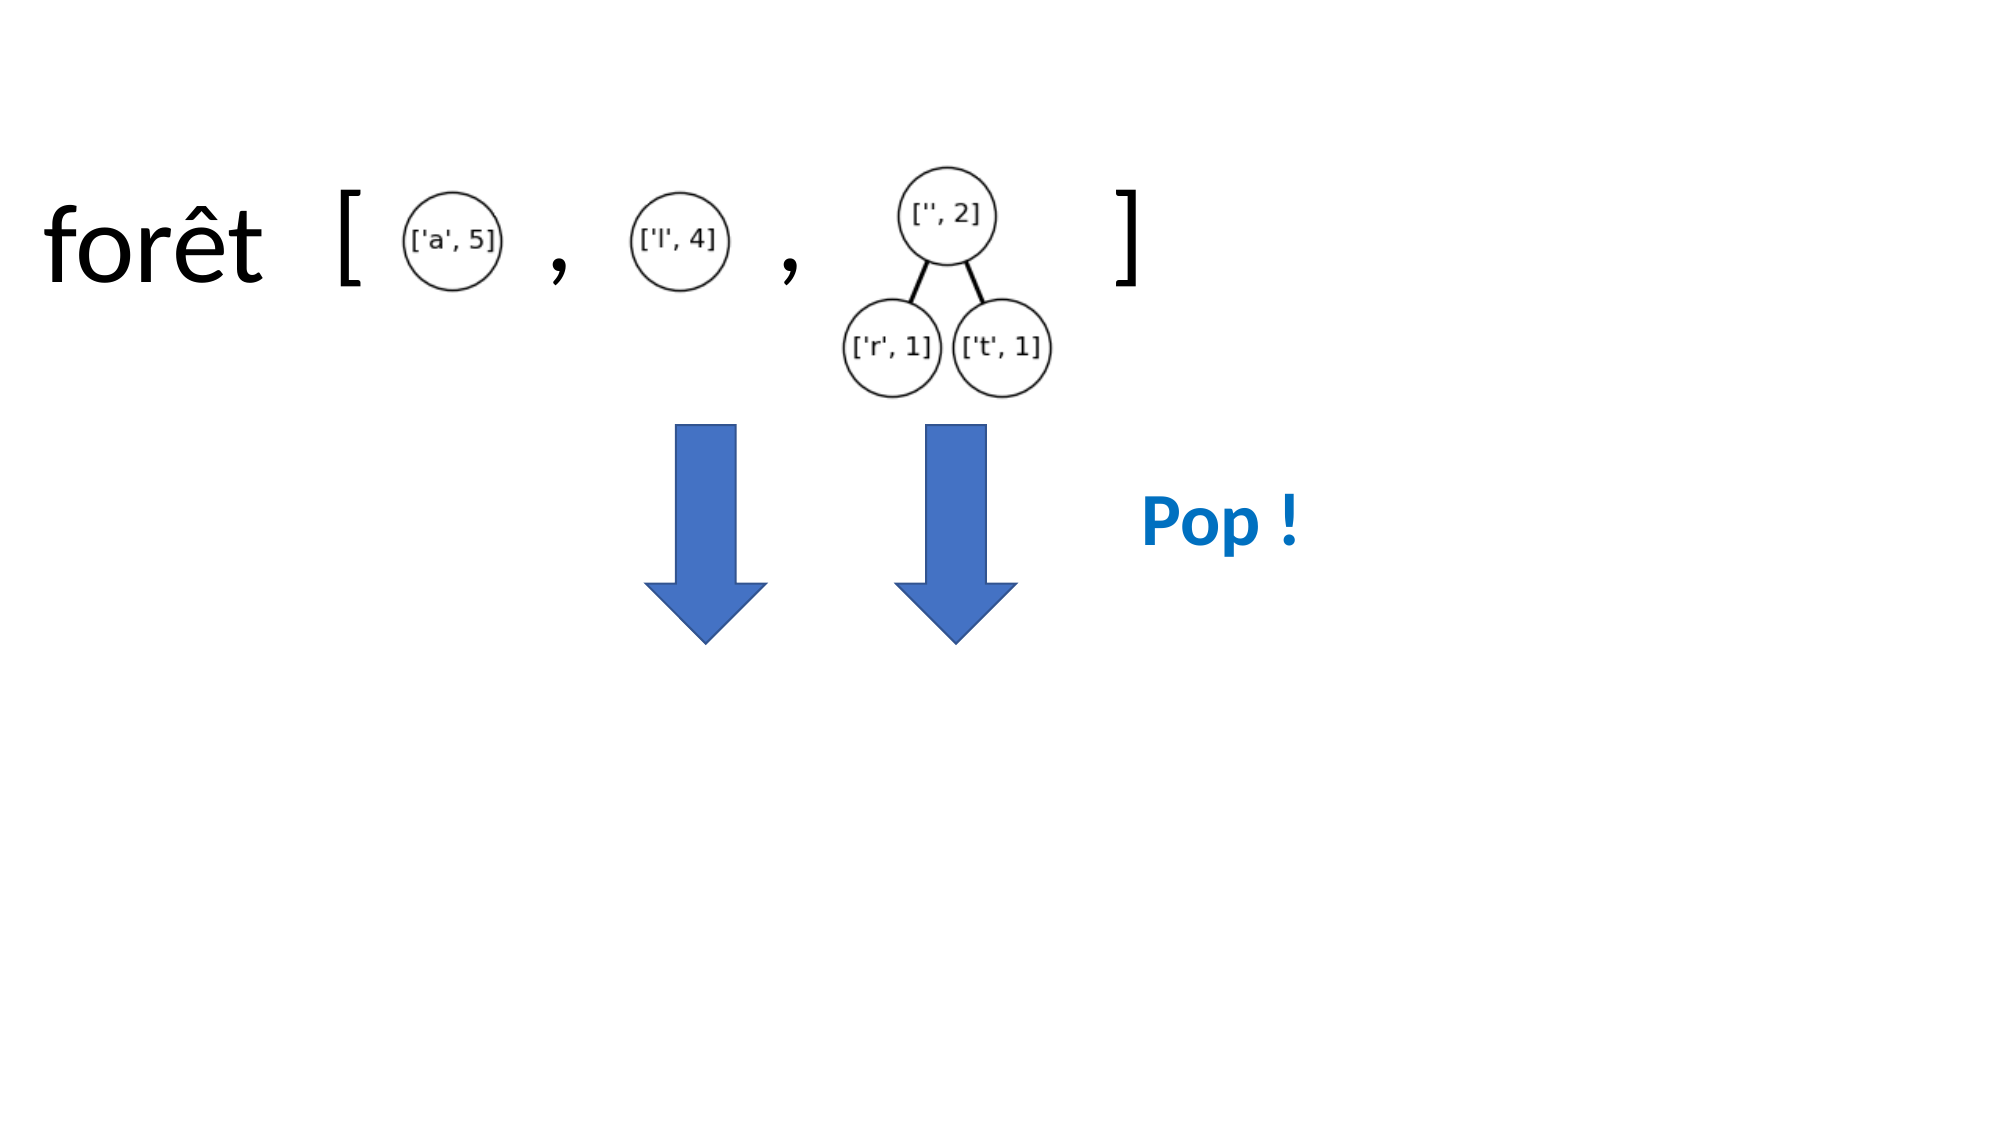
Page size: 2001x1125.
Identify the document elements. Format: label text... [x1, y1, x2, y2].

text_box Pop ! [1126, 462, 1318, 568]
text_box [893, 424, 1019, 646]
text_box [ , , ] [1116, 151, 1683, 302]
picture [823, 139, 1116, 423]
text_box [ , , ] [317, 151, 823, 302]
text_box forêt [28, 162, 332, 313]
picture [626, 172, 741, 306]
text_box [643, 424, 769, 646]
picture [375, 167, 515, 304]
